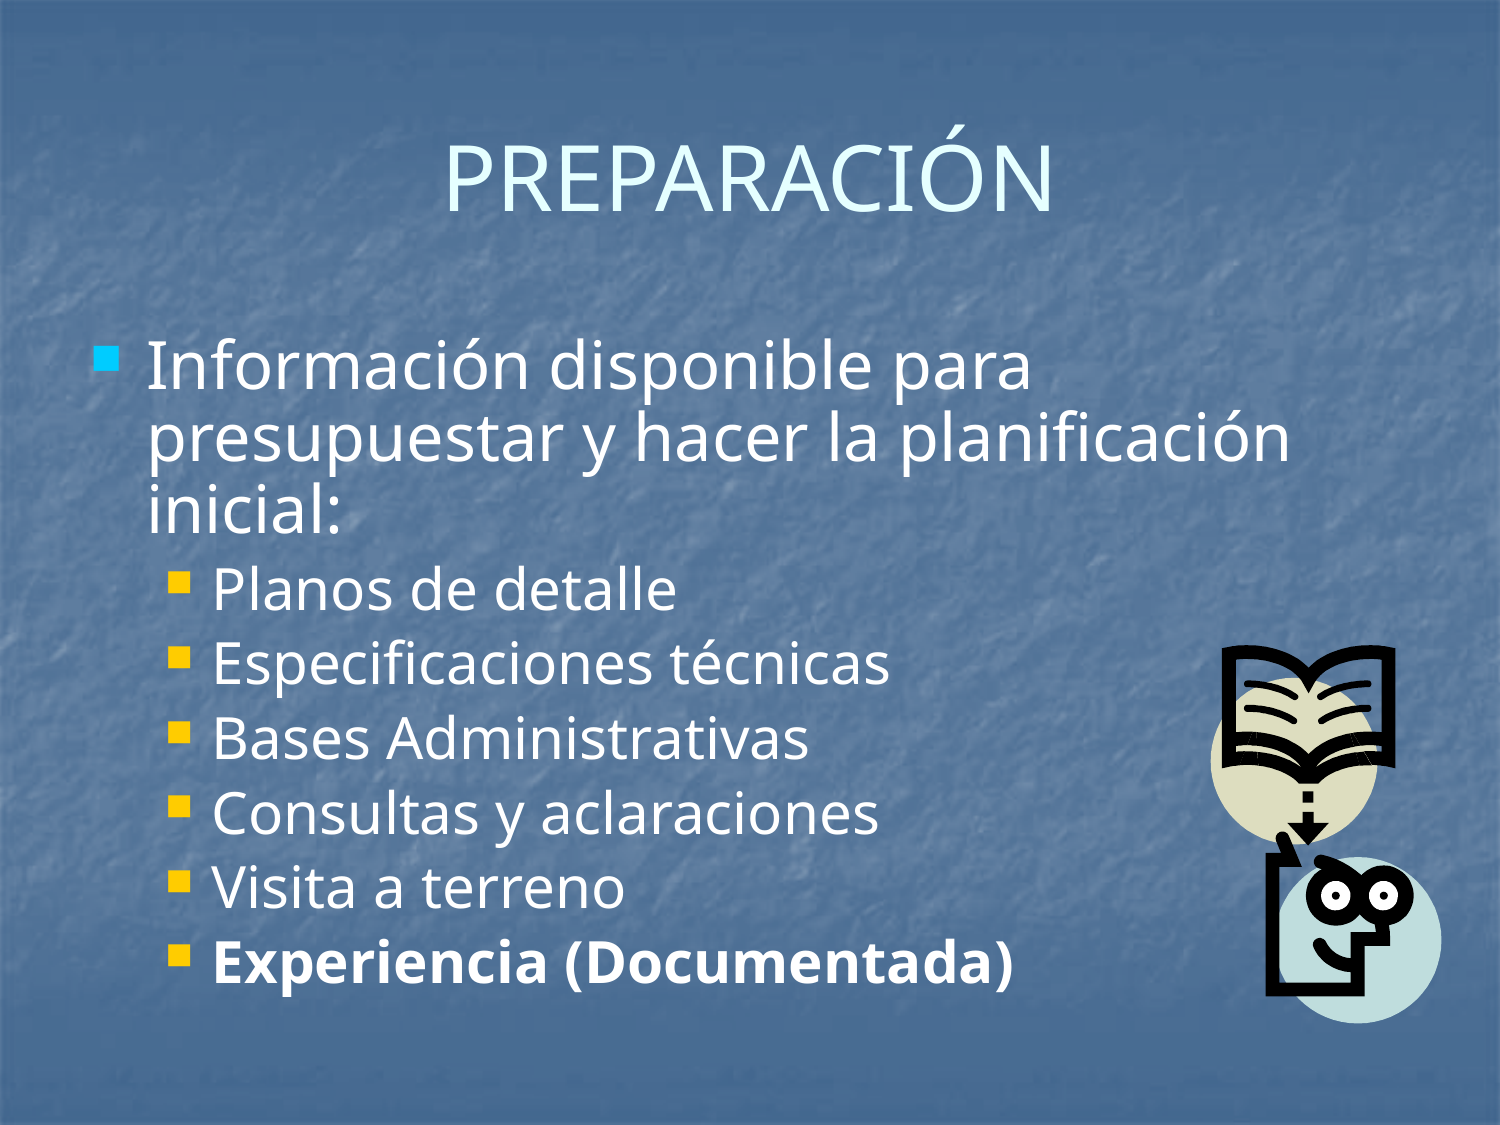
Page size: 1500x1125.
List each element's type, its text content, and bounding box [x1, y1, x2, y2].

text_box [1210, 645, 1442, 1024]
title PREPARACIÓN [74, 62, 1426, 288]
list Información disponible para presupuestar y hacer la planificación inicial: Planos de detalle Especificaciones técnicas Bases Administrativas Consultas y aclaraciones Visita a terreno Experiencia (Documentada) [74, 324, 1426, 1001]
